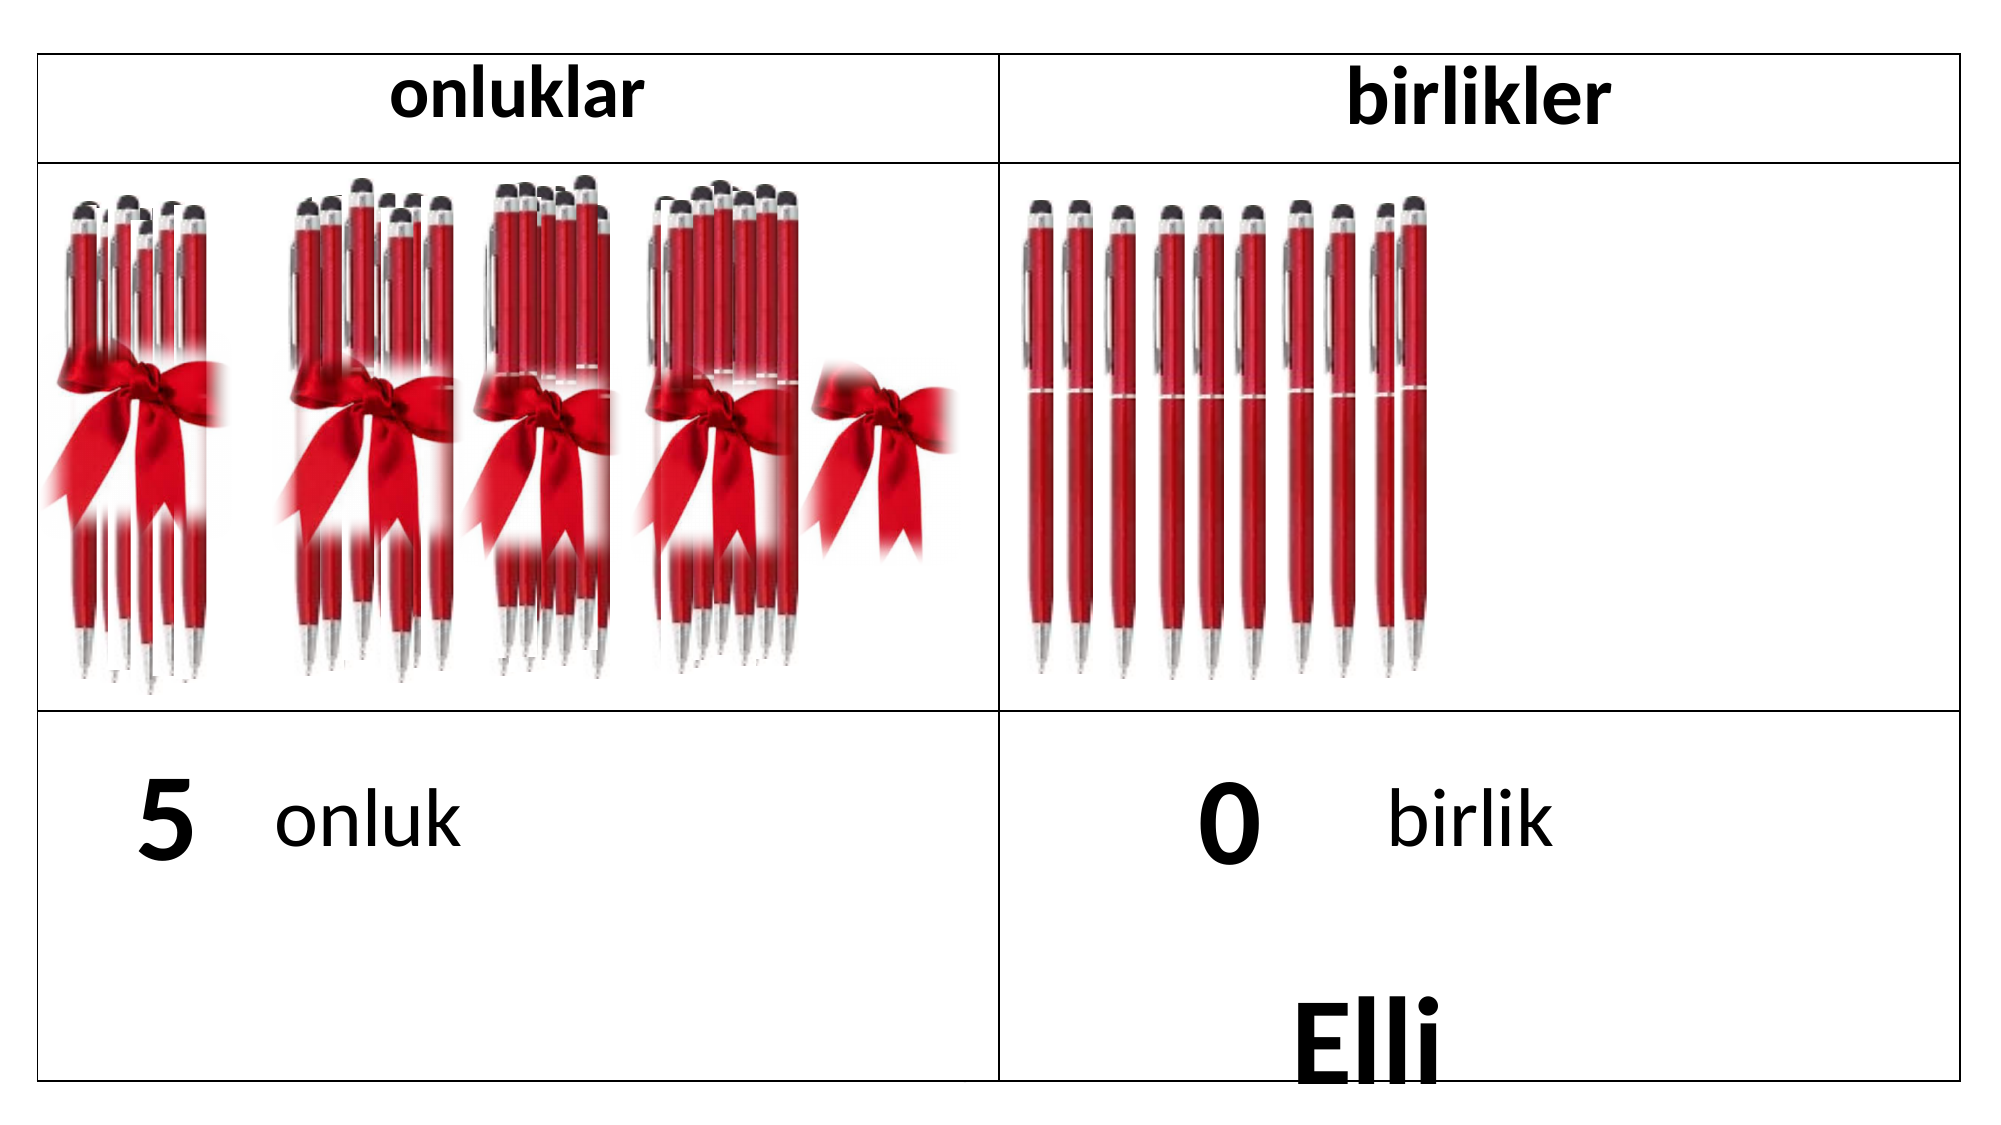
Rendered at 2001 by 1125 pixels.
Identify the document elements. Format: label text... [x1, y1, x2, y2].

picture [1152, 205, 1185, 680]
table_header onluklar [38, 55, 998, 162]
table_cell [38, 164, 998, 710]
text_box 5 [120, 727, 245, 893]
table_cell [1000, 164, 1959, 710]
text_box 0 [1183, 732, 1371, 898]
table_cell [38, 712, 998, 1080]
picture [1103, 205, 1136, 679]
picture [1233, 205, 1266, 680]
table_cell [1000, 712, 1959, 1080]
picture [1281, 199, 1314, 674]
picture [1060, 199, 1093, 674]
picture [628, 180, 963, 674]
text_box onluk [259, 755, 497, 871]
picture [37, 195, 234, 695]
footer Kazım KAT [662, 1042, 1276, 1103]
text_box Elli [1276, 952, 1919, 1117]
picture [270, 175, 625, 683]
picture [1191, 205, 1224, 680]
text_box birlik [1371, 755, 1569, 871]
picture [1323, 204, 1356, 678]
table_header birlikler [1000, 55, 1959, 162]
picture [1021, 199, 1054, 674]
picture [1368, 196, 1427, 678]
